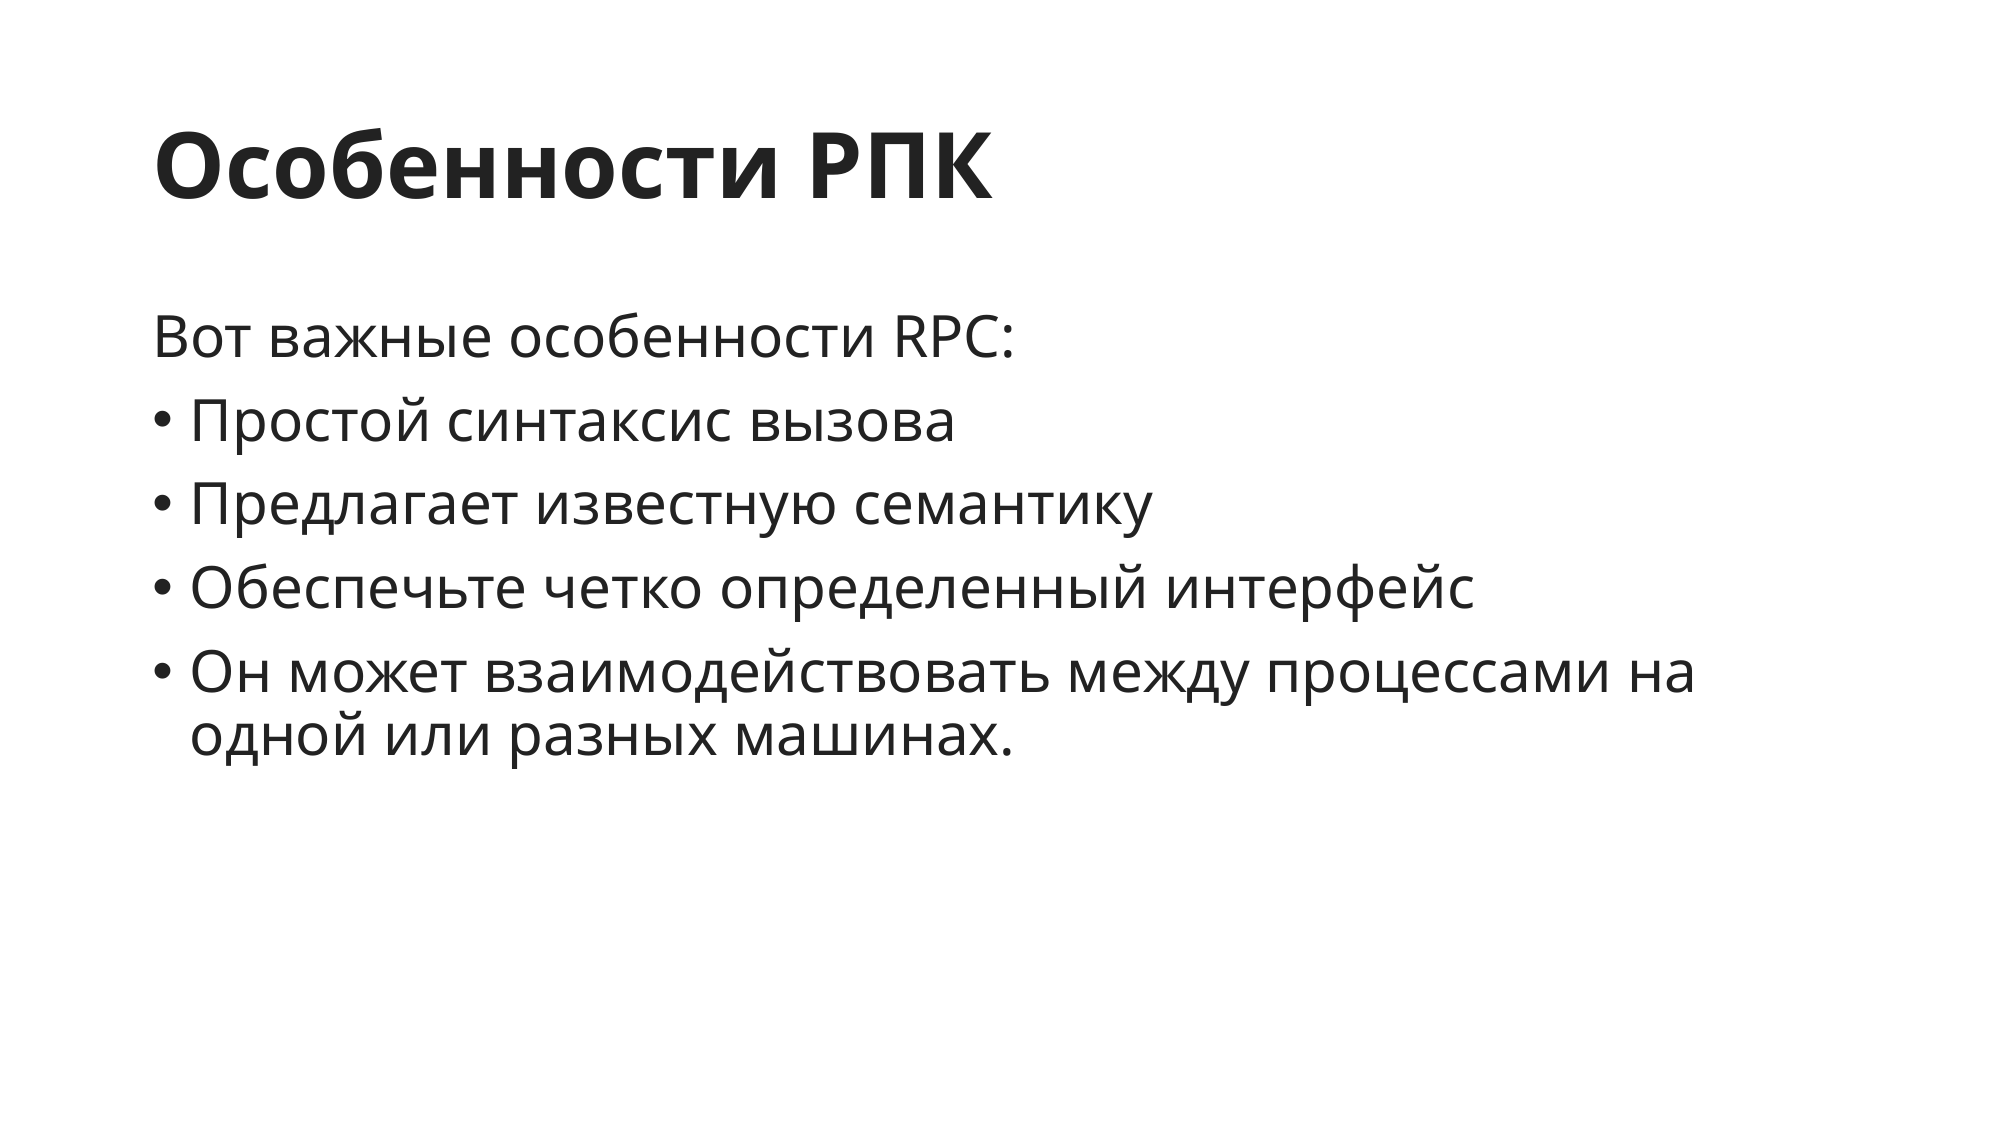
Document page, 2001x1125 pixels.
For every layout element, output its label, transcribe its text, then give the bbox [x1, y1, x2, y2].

title Особенности РПК [137, 59, 1863, 278]
list Вот важные особенности RPC: Простой синтаксис вызова Предлагает известную семантику Обеспечьте четко определенный интерфейс Он может взаимодействовать между процессами на одной или разных машинах. [137, 299, 1863, 1014]
